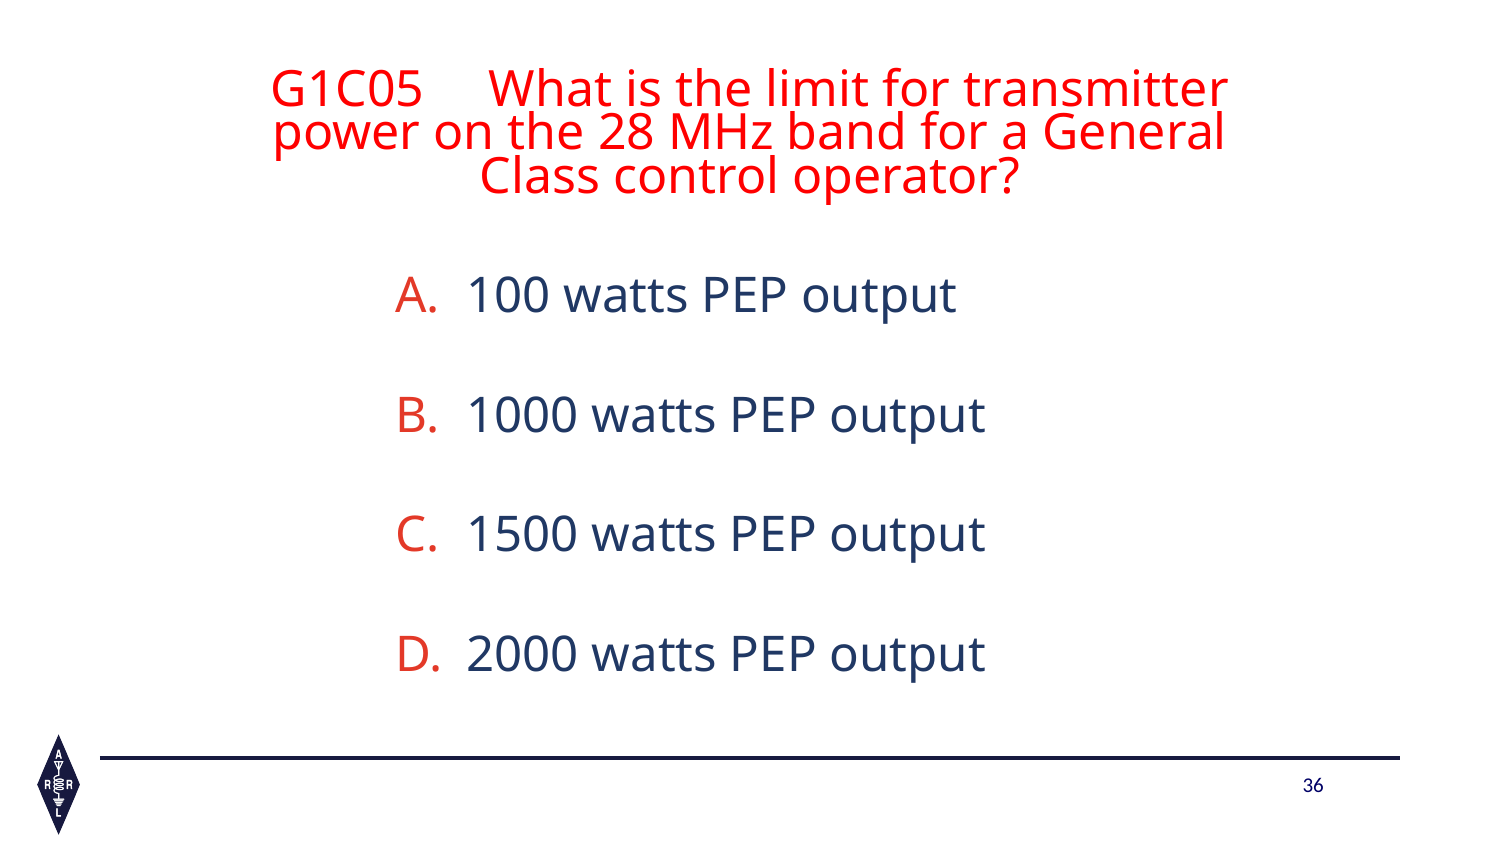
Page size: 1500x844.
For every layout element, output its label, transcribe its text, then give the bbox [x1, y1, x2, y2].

title G1C05 What is the limit for transmitter power on the 28 MHz band for a General Class control operator? [223, 66, 1277, 221]
list 100 watts PEP output 1000 watts PEP output 1500 watts PEP output 2000 watts PEP output [395, 238, 1105, 738]
slide_number 36 [1302, 761, 1400, 807]
picture [37, 734, 80, 835]
